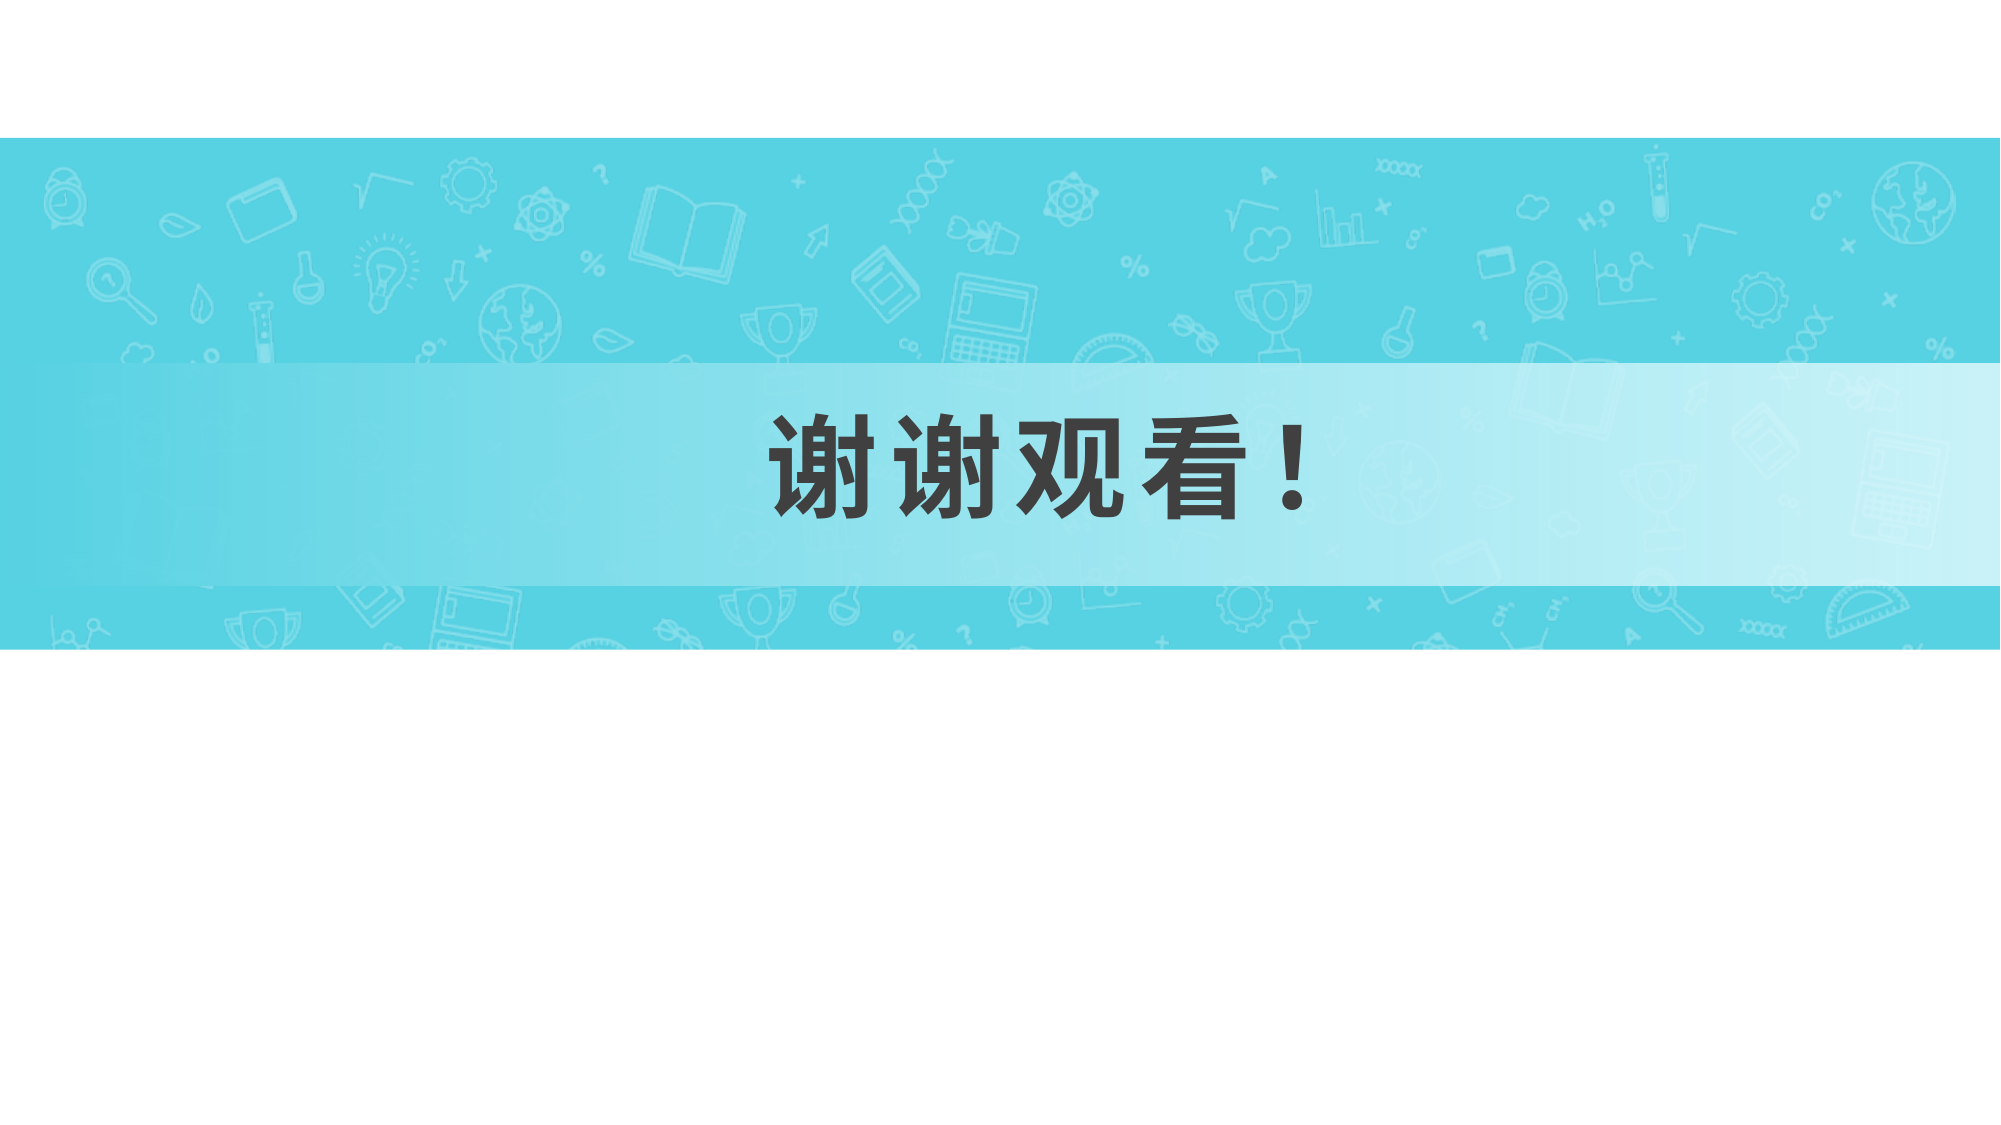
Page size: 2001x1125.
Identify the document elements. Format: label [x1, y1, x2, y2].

picture [44, 137, 1956, 363]
picture [44, 586, 1956, 650]
